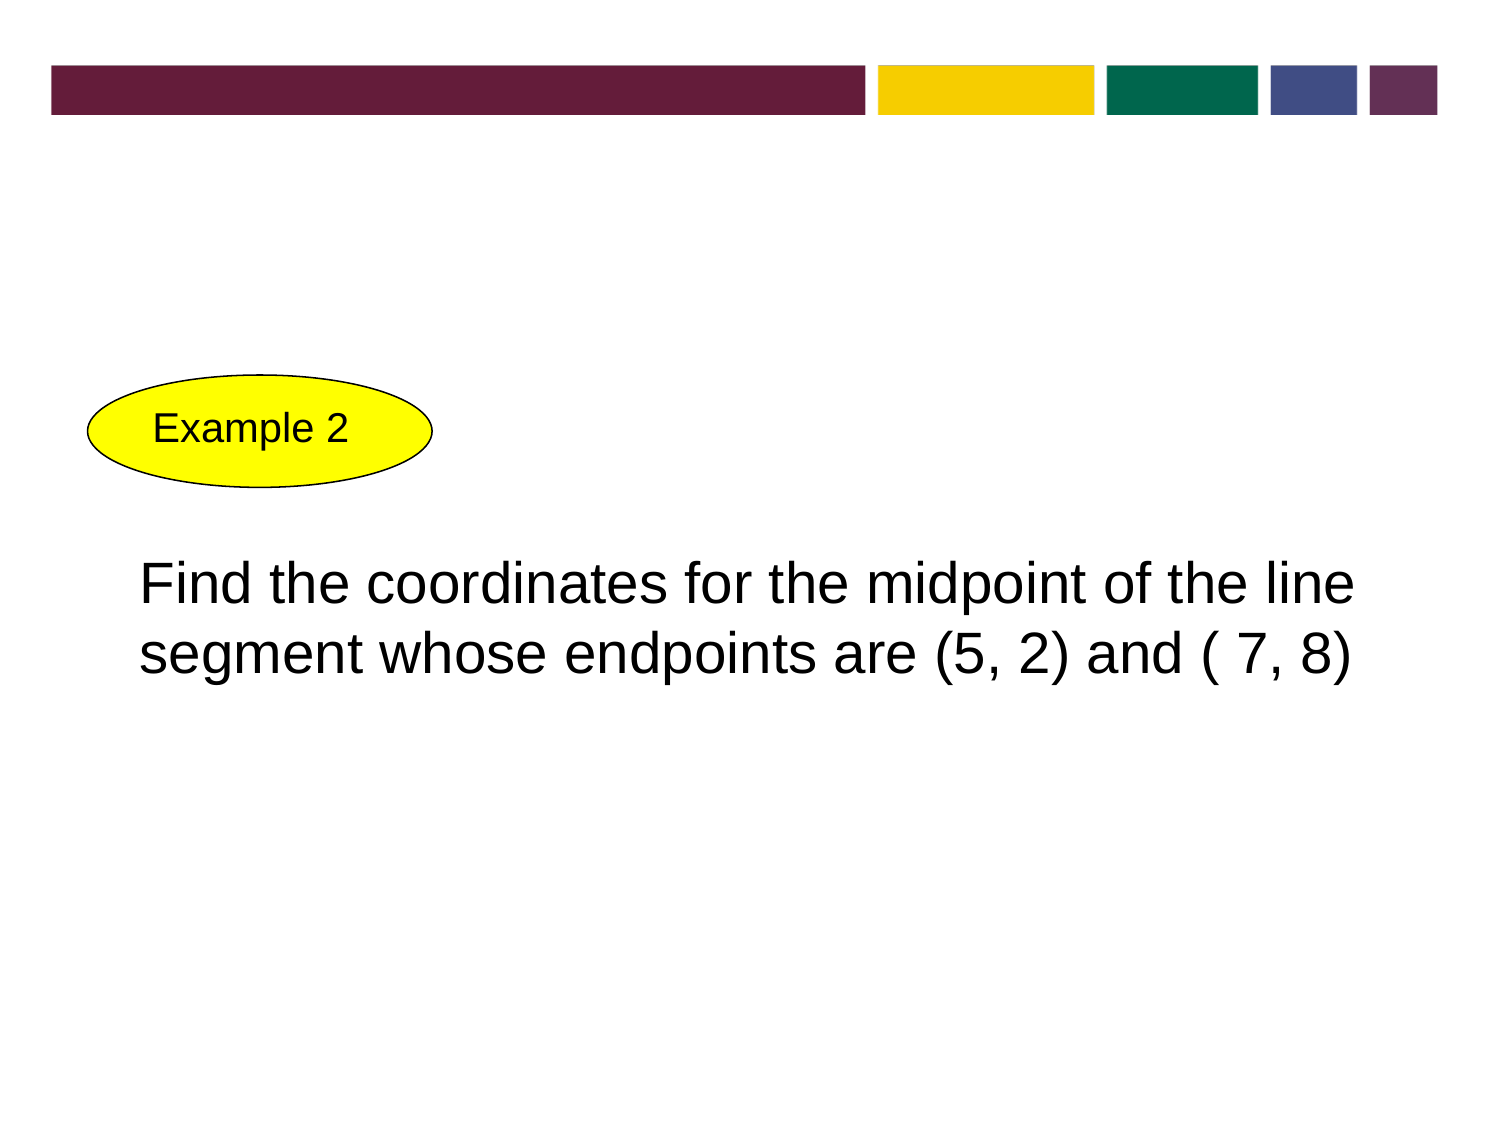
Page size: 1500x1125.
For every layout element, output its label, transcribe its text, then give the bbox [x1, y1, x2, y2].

picture [37, 49, 1438, 116]
text_box Find the coordinates for the midpoint of the line segment whose endpoints are (5, 2) and ( 7, 8) [124, 537, 1400, 693]
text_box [87, 374, 462, 488]
